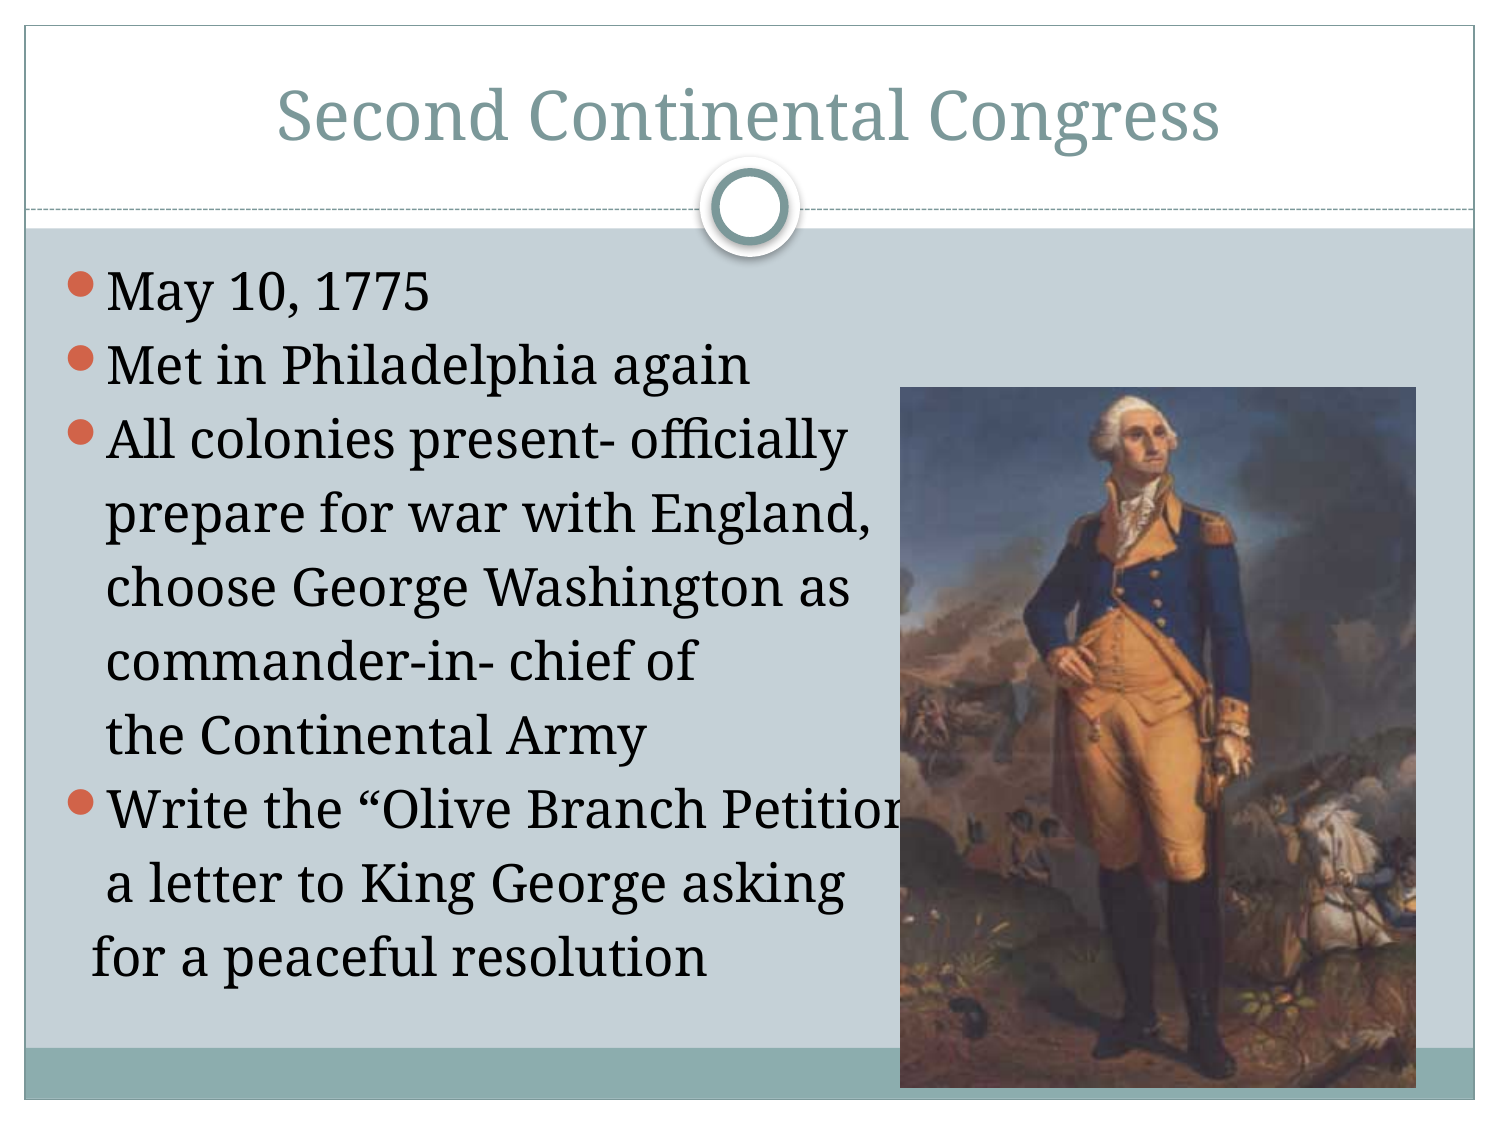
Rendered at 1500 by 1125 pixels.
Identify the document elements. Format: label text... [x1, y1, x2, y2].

picture [899, 387, 1416, 1088]
list May 10, 1775 Met in Philadelphia again All colonies present- officially prepare for war with England, choose George Washington as commander-in- chief of the Continental Army Write the “Olive Branch Petition” a letter to King George asking for a peaceful resolution [49, 250, 1445, 1001]
title Second Continental Congress [49, 37, 1450, 162]
